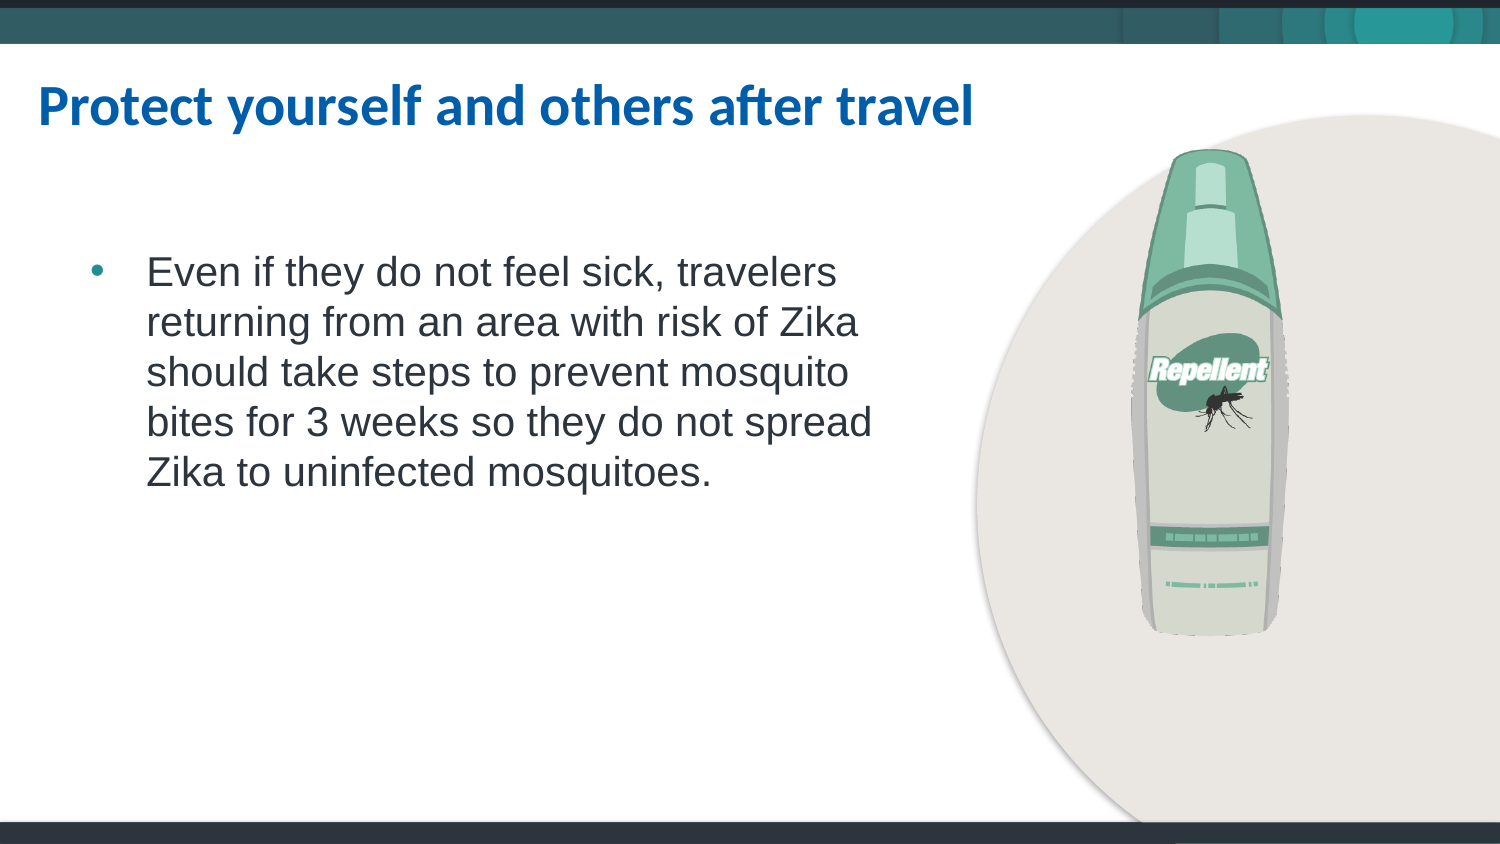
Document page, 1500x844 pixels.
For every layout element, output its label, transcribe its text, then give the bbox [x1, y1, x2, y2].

picture [0, 0, 1500, 44]
text_box [0, 822, 1500, 844]
picture [1009, 134, 1409, 651]
list Even if they do not feel sick, travelers returning from an area with risk of Zika should take steps to prevent mosquito bites for 3 weeks so they do not spread Zika to uninfected mosquitoes. [75, 237, 889, 794]
title Protect yourself and others after travel [23, 59, 1077, 211]
